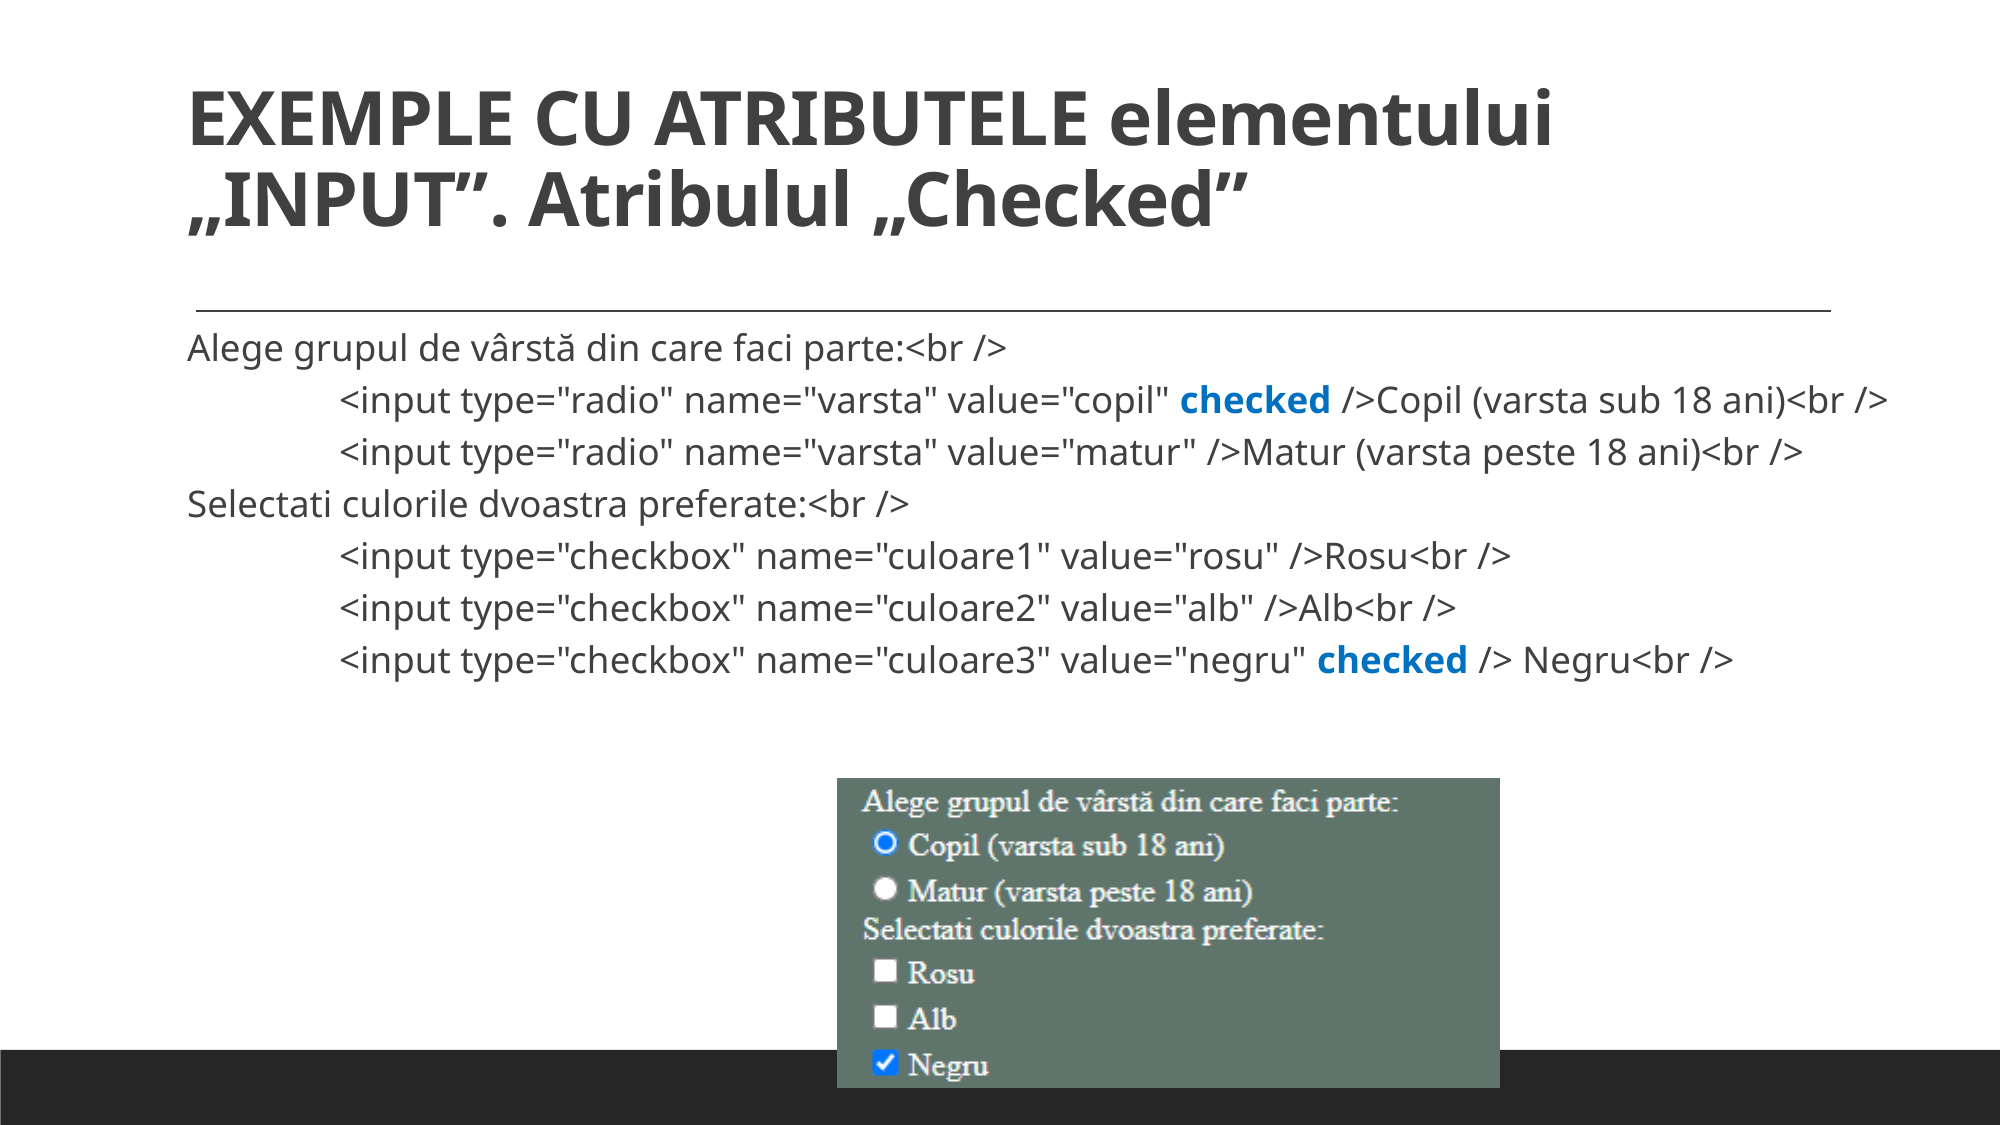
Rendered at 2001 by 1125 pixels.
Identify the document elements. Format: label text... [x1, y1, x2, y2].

title EXEMPLE CU ATRIBUTELE elementului „INPUT”. Atribulul „Checked” [170, 87, 1839, 250]
list Alege grupul de vârstă din care faci parte:<br /> <input type="radio" name="varsta" value="copil" checked />Copil (varsta sub 18 ani)<br /> <input type="radio" name="varsta" value="matur" />Matur (varsta peste 18 ani)<br /> Selectati culorile dvoastra preferate:<br /> <input type="checkbox" name="culoare1" value="rosu" />Rosu<br /> <input type="checkbox" name="culoare2" value="alb" />Alb<br /> <input type="checkbox" name="culoare3" value="negru" checked /> Negru<br /> [187, 312, 1892, 755]
picture [836, 777, 1501, 1088]
